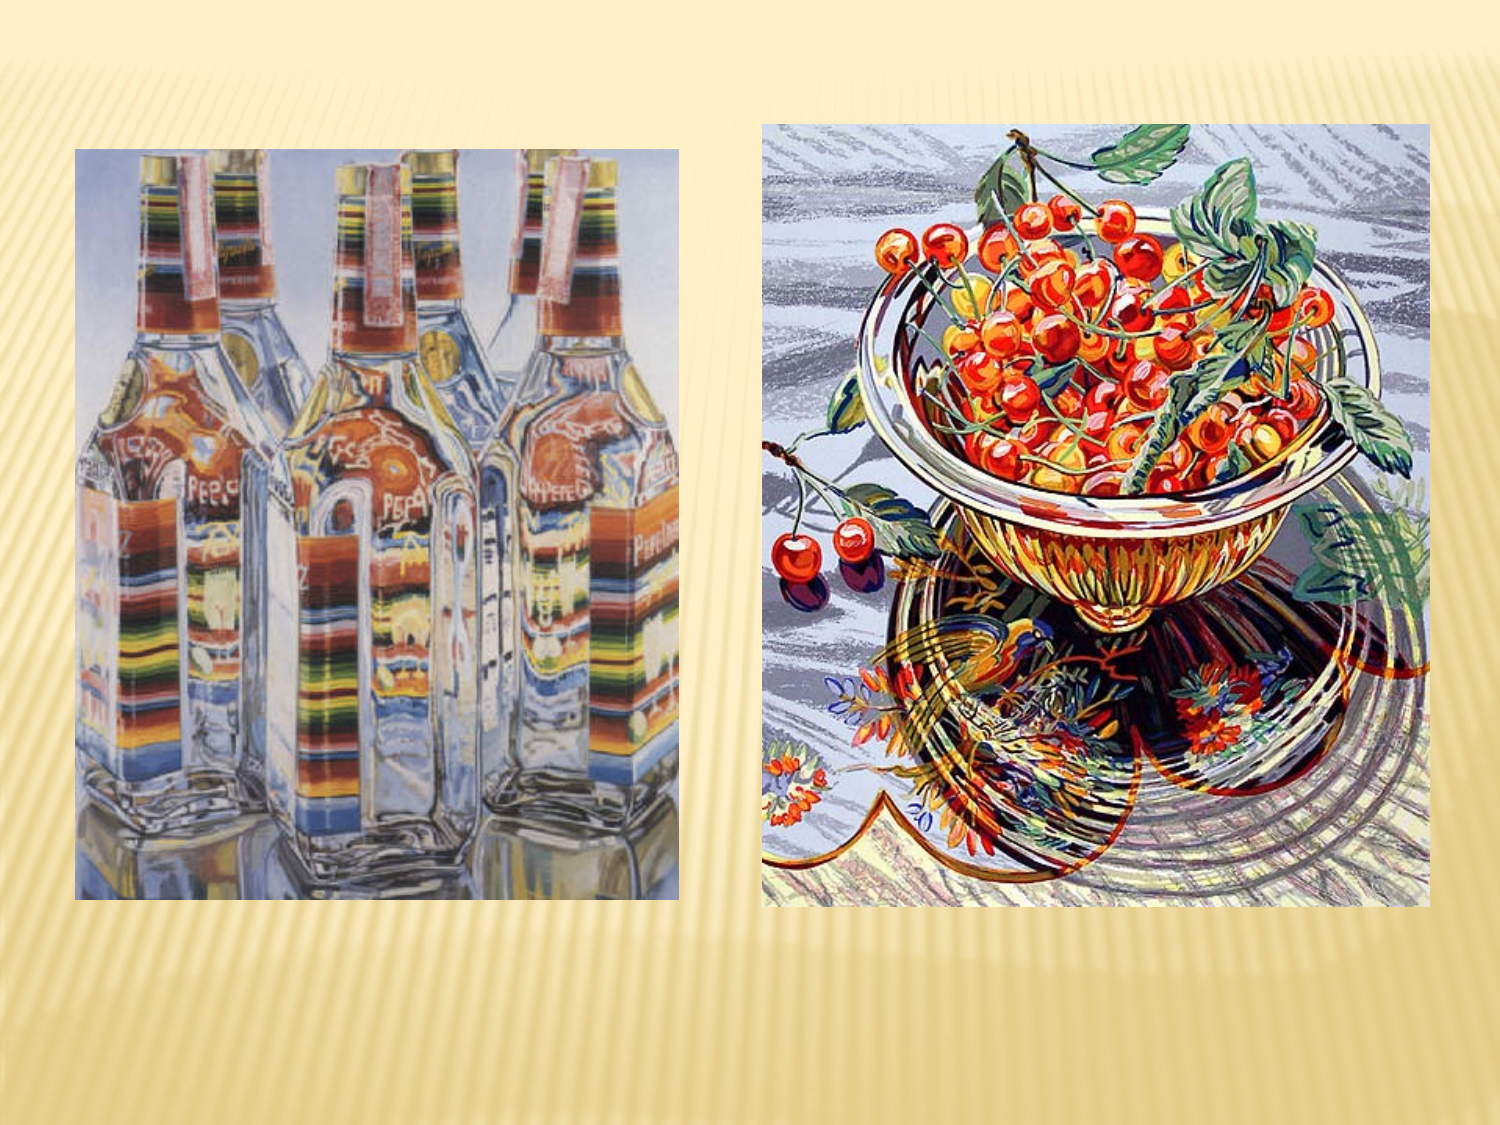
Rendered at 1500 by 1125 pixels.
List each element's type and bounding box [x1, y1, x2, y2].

picture [762, 124, 1430, 907]
picture [74, 149, 679, 901]
